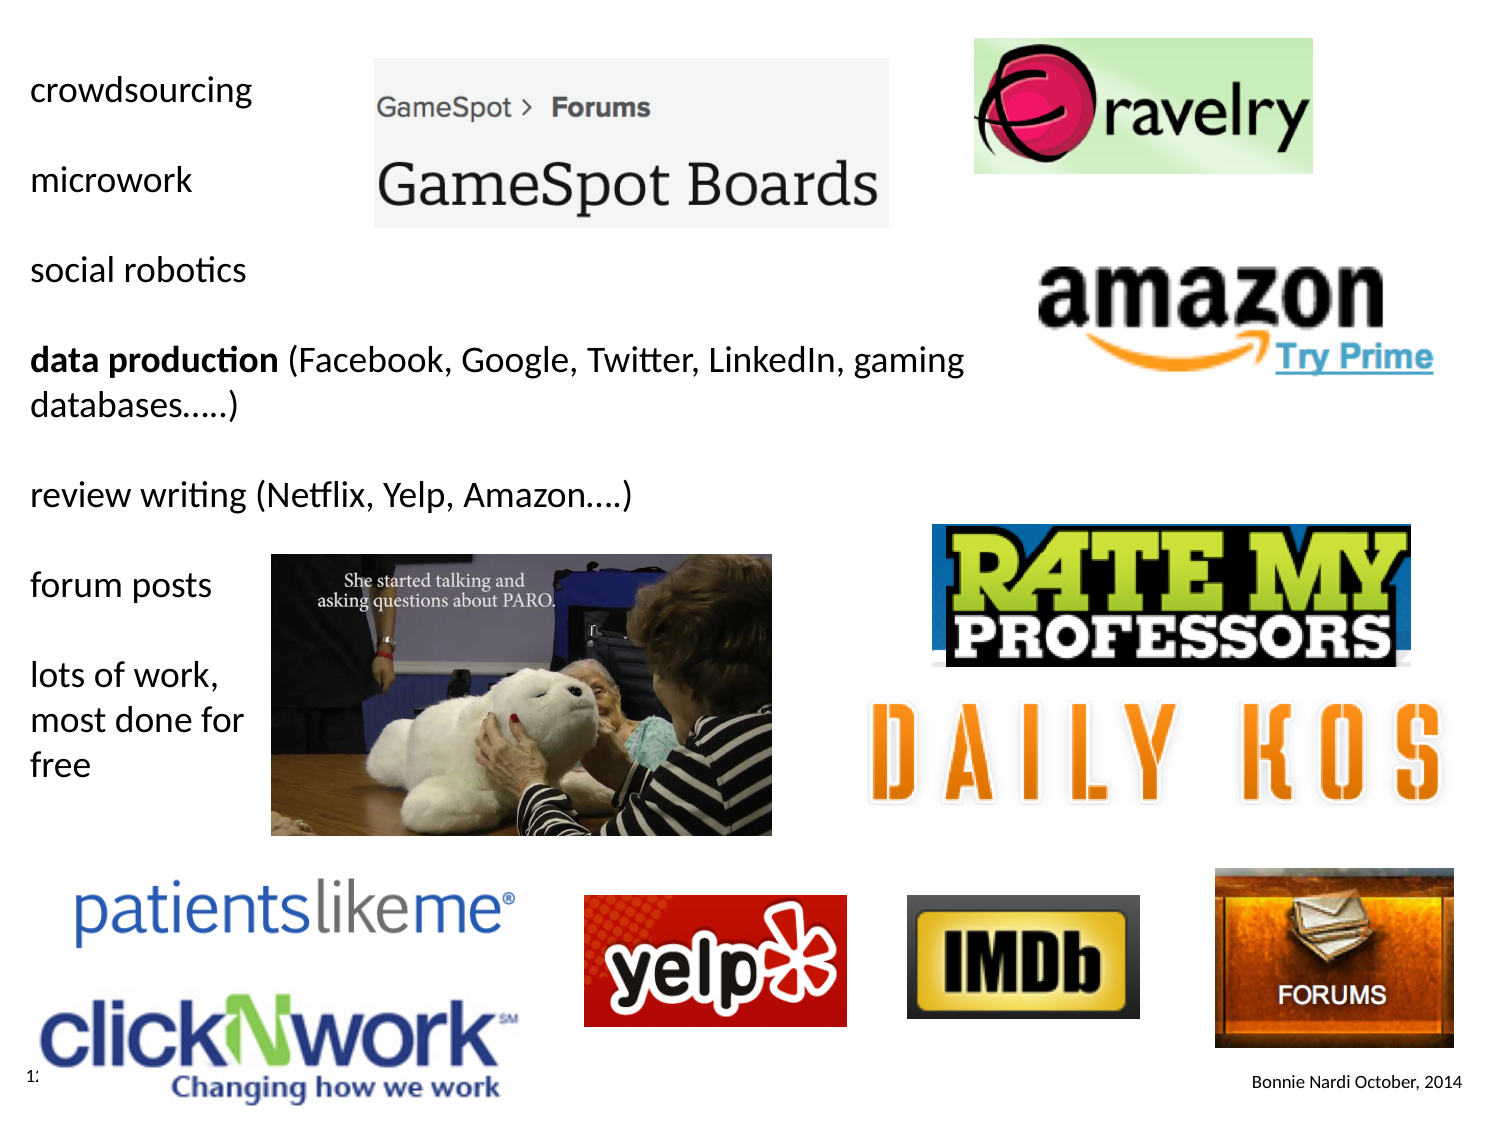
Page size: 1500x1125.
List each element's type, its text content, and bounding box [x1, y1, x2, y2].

picture [974, 37, 1313, 174]
picture [373, 58, 889, 228]
picture [271, 553, 773, 836]
picture [74, 868, 542, 982]
picture [584, 895, 848, 1028]
picture [1215, 868, 1454, 1049]
text_box Bonnie Nardi October, 2014 [1237, 1061, 1478, 1100]
picture [932, 524, 1412, 667]
text_box crowdsourcing microwork social robotics data production (Facebook, Google, Twitter, LinkedIn, gaming databases…..) review writing (Netflix, Yelp, Amazon….) forum posts lots of work, most done for free [15, 12, 1329, 1017]
picture [38, 986, 522, 1110]
picture [866, 700, 1454, 806]
text_box 12 [10, 1056, 33, 1094]
picture [1020, 235, 1462, 391]
picture [907, 895, 1140, 1019]
